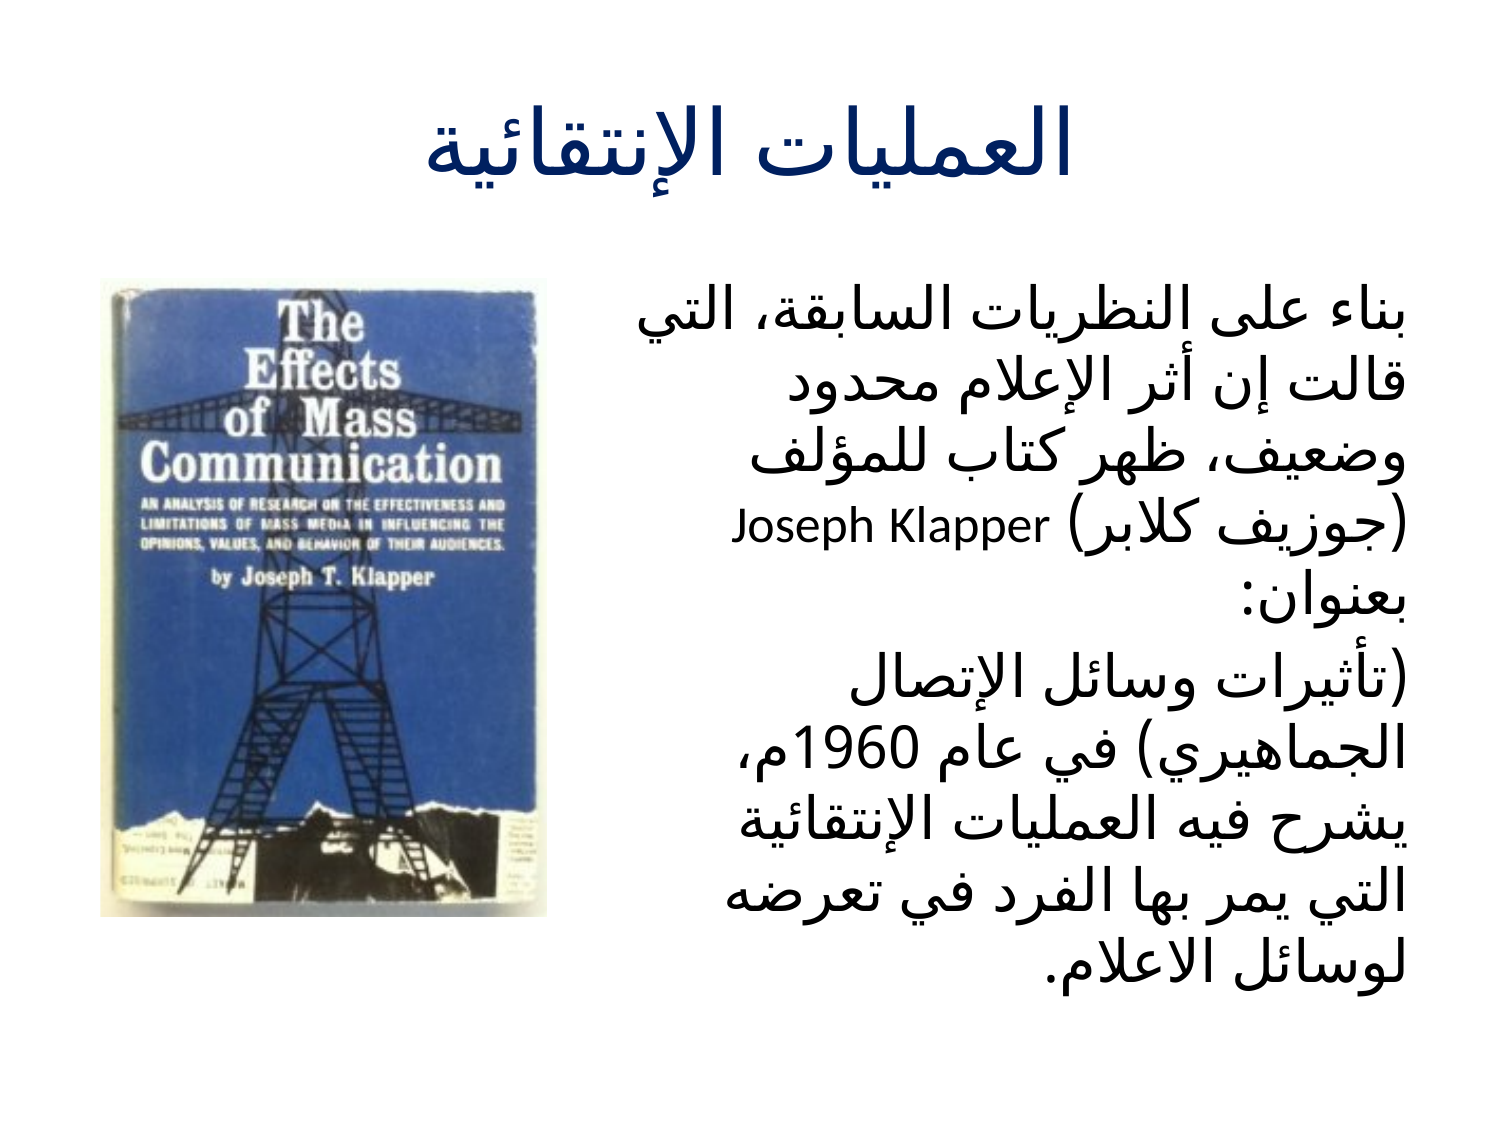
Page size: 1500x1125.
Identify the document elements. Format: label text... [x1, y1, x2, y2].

list بناء على النظريات السابقة، التي قالت إن أثر الإعلام محدود وضعيف، ظهر كتاب للمؤلف (جوزيف كلابر) Joseph Klapper بعنوان: (تأثيرات وسائل الإتصال الجماهيري) في عام 1960م، يشرح فيه العمليات الإنتقائية التي يمر بها الفرد في تعرضه لوسائل الاعلام. [608, 262, 1425, 1005]
title العمليات الإنتقائية [75, 45, 1425, 233]
picture [100, 278, 548, 918]
